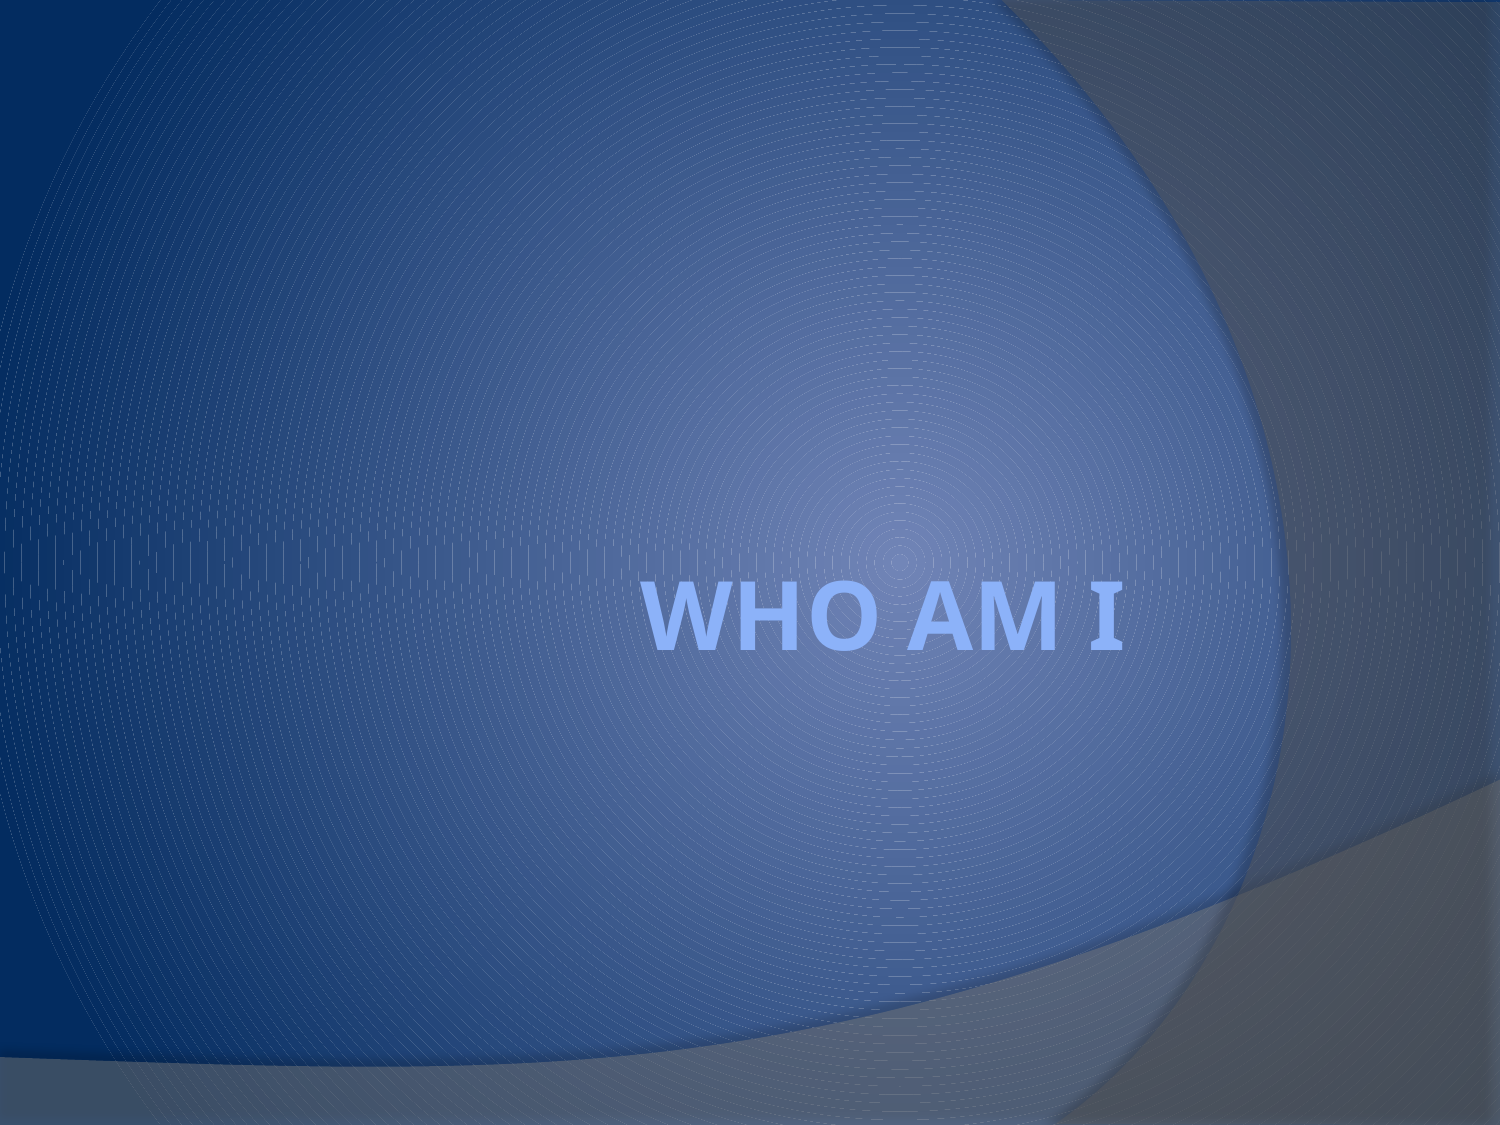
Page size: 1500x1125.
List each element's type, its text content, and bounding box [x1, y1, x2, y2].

title Who am I [70, 547, 1134, 925]
